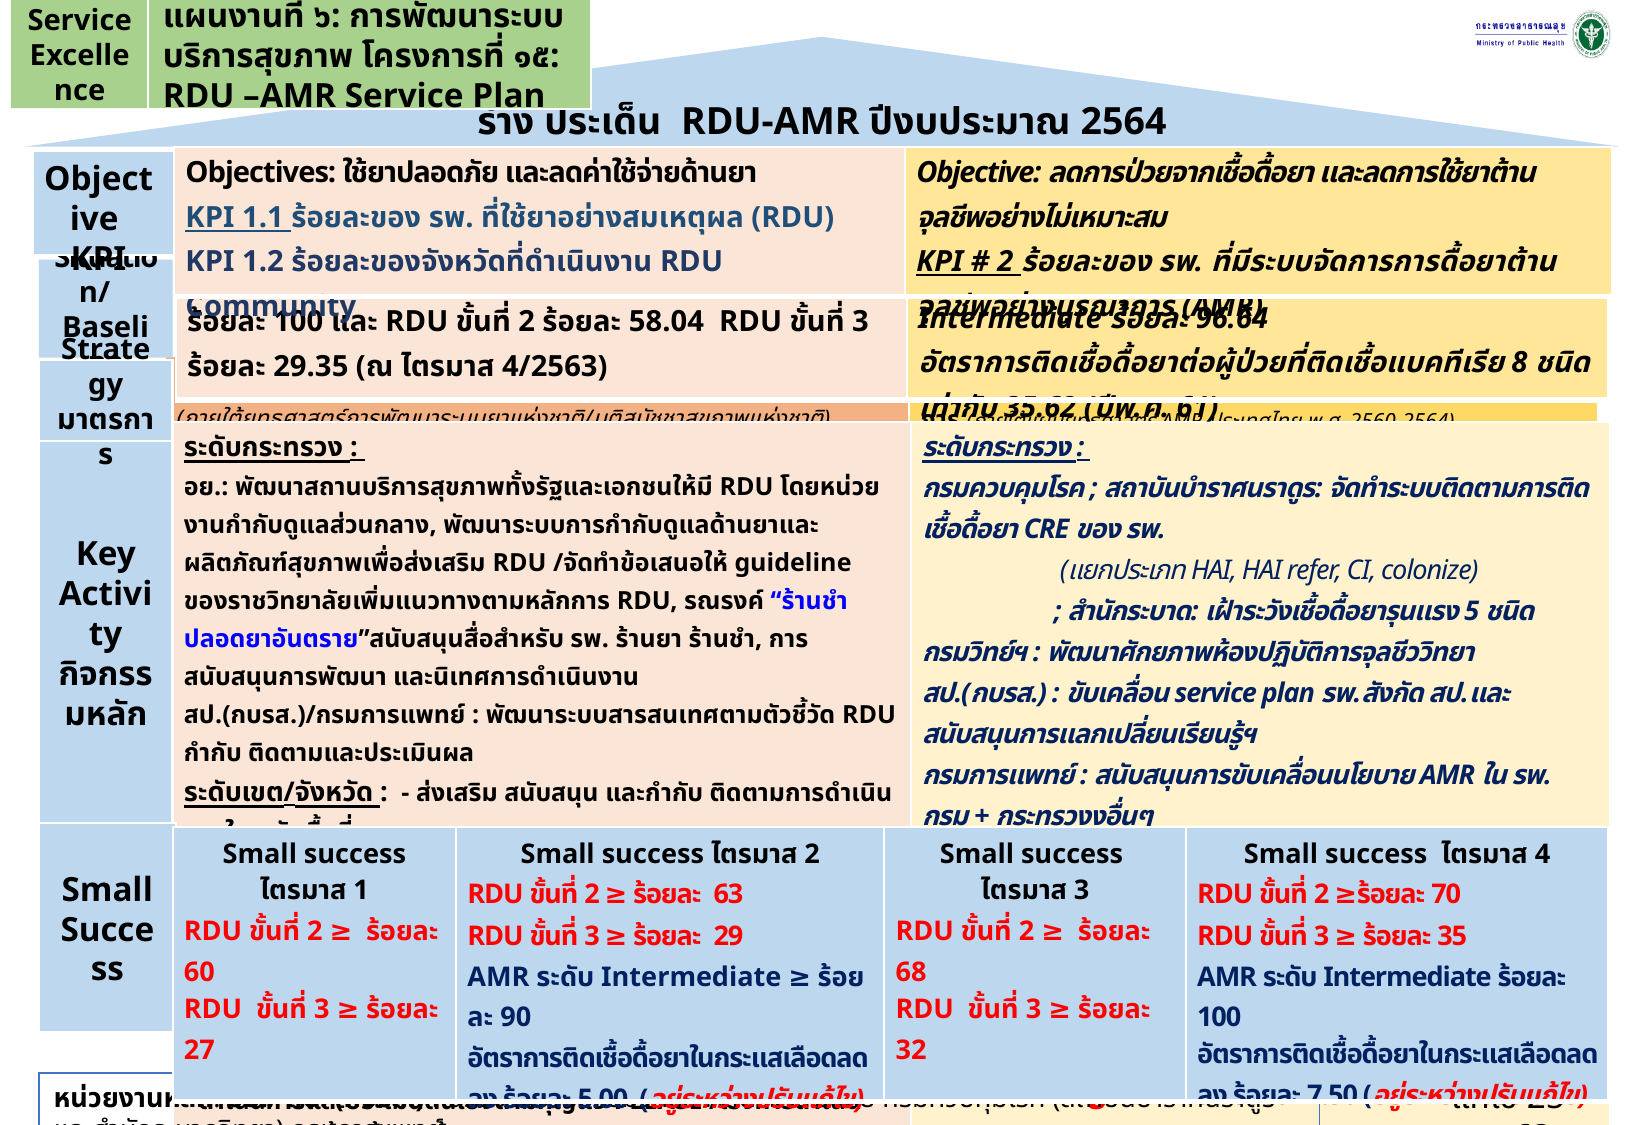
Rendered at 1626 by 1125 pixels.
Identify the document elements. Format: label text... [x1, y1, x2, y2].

table_header Small success ไตรมาส 4 RDU ขั้นที่ 2 ≥ร้อยละ 70 RDU ขั้นที่ 3 ≥ ร้อยละ 35 AMR ระดับ Intermediate ร้อยละ 100 อัตราการติดเชื้อดื้อยาในกระแสเลือดลดลง ร้อยละ 7.50 (อยู่ระหว่างปรับแก้ไข) [1187, 828, 1607, 1099]
text_box แก้ไข 25 ส.ค.63 [1409, 1104, 1598, 1125]
text_box Situation/ Baseline [38, 285, 174, 359]
text_box Small Success [38, 822, 177, 1033]
text_box ร่าง ประเด็น RDU-AMR ปีงบประมาณ 2564 [24, 35, 1620, 148]
text_box Key Activity กิจกรรมหลัก [38, 442, 172, 822]
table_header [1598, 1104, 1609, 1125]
table_header รพ.มีการจัดการ AMR อย่างบูรณาการ ระดับ Intermediate ร้อยละ 96.64 อัตราการติดเชื้อดื้อยาต่อผู้ป่วยที่ติดเชื้อแบคทีเรีย 8 ชนิด เท่ากับ 35.62 (ปีพ.ศ. 61) [908, 299, 1607, 397]
table_header Small success ไตรมาส 3 RDU ขั้นที่ 2 ≥ ร้อยละ 68 RDU ขั้นที่ 3 ≥ ร้อยละ 32 [885, 828, 1185, 1099]
table_header ระดับกระทรวง : อย.: พัฒนาสถานบริการสุขภาพทั้งรัฐและเอกชนให้มี RDU โดยหน่วยงานกำกับดูแลส่วนกลาง, พัฒนาระบบการกำกับดูแลด้านยาและผลิตภัณฑ์สุขภาพเพื่อส่งเสริม RDU /จัดทำข้อเสนอให้ guideline ของราชวิทยาลัยเพิ่มแนวทางตามหลักการ RDU, รณรงค์ “ร้านชำ ปลอดยาอันตราย”สนับสนุนสื่อสำหรับ รพ. ร้านยา ร้านชำ, การสนับสนุนการพัฒนา และนิเทศการดำเนินงาน สป.(กบรส.)/กรมการแพทย์ : พัฒนาระบบสารสนเทศตามตัวชี้วัด RDU กำกับ ติดตามและประเมินผล ระดับเขต/จังหวัด : - ส่งเสริม สนับสนุน และกำกับ ติดตามการดำเนินงานในระดับพื้นที่ - พัฒนาตัวชี้วัดการสั่งใช้ยา ที่เป็นปัญหาร่วมกันระดับเขต และนำไปสู่การกำกับดูแลในระดับจังหวัด - รณรงค์และกำกับดูแลการกระจายยา โดยเฉพาะยาอันตรายในร้านชำ (ยาปฏิชีวนะ สเตียรอยด์ NSAIDs) - ส่งเสริม RDU ในร้านยาที่เข้าร่วมโครงการลดความแออัด ระดับหน่วยบริการ : - ดำเนินการและประเมินตนเองตามกุญแจ PLEASE /เร่งการดำเนินการให้ผ่านตัวชี้วัดขั้น 2 -ขั้น 3 - ดำเนินการตามแนวทาง RDU community 5 key activities ทั้งส่วน Hospital และ community [174, 423, 910, 826]
table_header Small success ไตรมาส 1 RDU ขั้นที่ 2 ≥ ร้อยละ 60 RDU ขั้นที่ 3 ≥ ร้อยละ 27 [174, 828, 455, 1099]
table_header มาตรการที่ 1 การส่งเสริมการใช้ยาอย่างสมเหตุผล (RDU) (ภายใต้ยุทธศาสตร์การพัฒนาระบบยาแห่งชาติ/มติสมัชชาสุขภาพแห่งชาติ) [174, 398, 908, 421]
picture [1472, 6, 1620, 62]
table_header Objectives: ใช้ยาปลอดภัย และลดค่าใช้จ่ายด้านยา KPI 1.1 ร้อยละของ รพ. ที่ใช้ยาอย่างสมเหตุผล (RDU) KPI 1.2 ร้อยละของจังหวัดที่ดำเนินงาน RDU Community [175, 148, 904, 294]
text_box Objective KPI [24, 150, 173, 285]
table_header Objective: ลดการป่วยจากเชื้อดื้อยา และลดการใช้ยาต้านจุลชีพอย่างไม่เหมาะสม KPI # 2 ร้อยละของ รพ. ที่มีระบบจัดการการดื้อยาต้านจุลชีพอย่างบูรณาการ (AMR) [906, 148, 1611, 294]
text_box Service Excellence [10, 0, 147, 109]
table_header มาตรการที่ 2 การจัดการการดื้อยาต้านจุลชีพ (AMR) อย่างบูรณาการ (ภายใต้แผนยุทธศาสตร์ AMR ประเทศไทย พ.ศ. 2560-2564) [910, 403, 1597, 421]
table_header ร้อยละของ รพ. ที่ใช้ยาอย่างสมเหตุผล RDU RDU ขั้นที่ 1 ร้อยละ 100 และ RDU ขั้นที่ 2 ร้อยละ 58.04 RDU ขั้นที่ 3 ร้อยละ 29.35 (ณ ไตรมาส 4/2563) [177, 299, 906, 397]
text_box หน่วยงานหลัก: อย./ สป. (กบรส.) หน่วยงานร่วม: กรมวิทยาศาสตร์การแพทย์ กรมควบคุมโรค (สถาบันบำราศนราดูร และสำนักระบาดวิทยา) กรมการแพทย์ [39, 1072, 1320, 1125]
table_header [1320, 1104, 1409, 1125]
text_box Strategy มาตรการ [38, 359, 174, 442]
table_header Small success ไตรมาส 2 RDU ขั้นที่ 2 ≥ ร้อยละ 63 RDU ขั้นที่ 3 ≥ ร้อยละ 29 AMR ระดับ Intermediate ≥ ร้อยละ 90 อัตราการติดเชื้อดื้อยาในกระแสเลือดลดลง ร้อยละ 5.00 (อยู่ระหว่างปรับแก้ไข) [457, 828, 883, 1099]
table_header ระดับกระทรวง : กรมควบคุมโรค ; สถาบันบำราศนราดูร: จัดทำระบบติดตามการติดเชื้อดื้อยา CRE ของ รพ. (แยกประเภท HAI, HAI refer, CI, colonize) ; สำนักระบาด: เฝ้าระวังเชื้อดื้อยารุนแรง 5 ชนิด กรมวิทย์ฯ : พัฒนาศักยภาพห้องปฏิบัติการจุลชีววิทยา สป.(กบรส.) : ขับเคลื่อน service plan รพ.สังกัด สป.และสนับสนุนการแลกเปลี่ยนเรียนรู้ฯ กรมการแพทย์ : สนับสนุนการขับเคลื่อนนโยบาย AMR ใน รพ. กรม + กระทรวงงอื่นๆ ระดับเขต : ทีม AMR ระดับเขต กำหนดมาตรการและสนับสนุนวิชาการให้ รพ. ระดับ รพศ./รพท. : ดำเนินการการจัดการ AMR อย่างบูรณาการ (IAM) และรายงานอัตราการติดเชื้อดื้อยาในกระแสโลหิต 8 ชนิด และการติดเชื้อ CRE ทุก specimen (AMR อยู่ระหว่างปรับแก้ไข) [912, 423, 1609, 826]
text_box แผนงานที่ ๖: การพัฒนาระบบบริการสุขภาพ โครงการที่ ๑๕: RDU –AMR Service Plan [147, 0, 592, 110]
